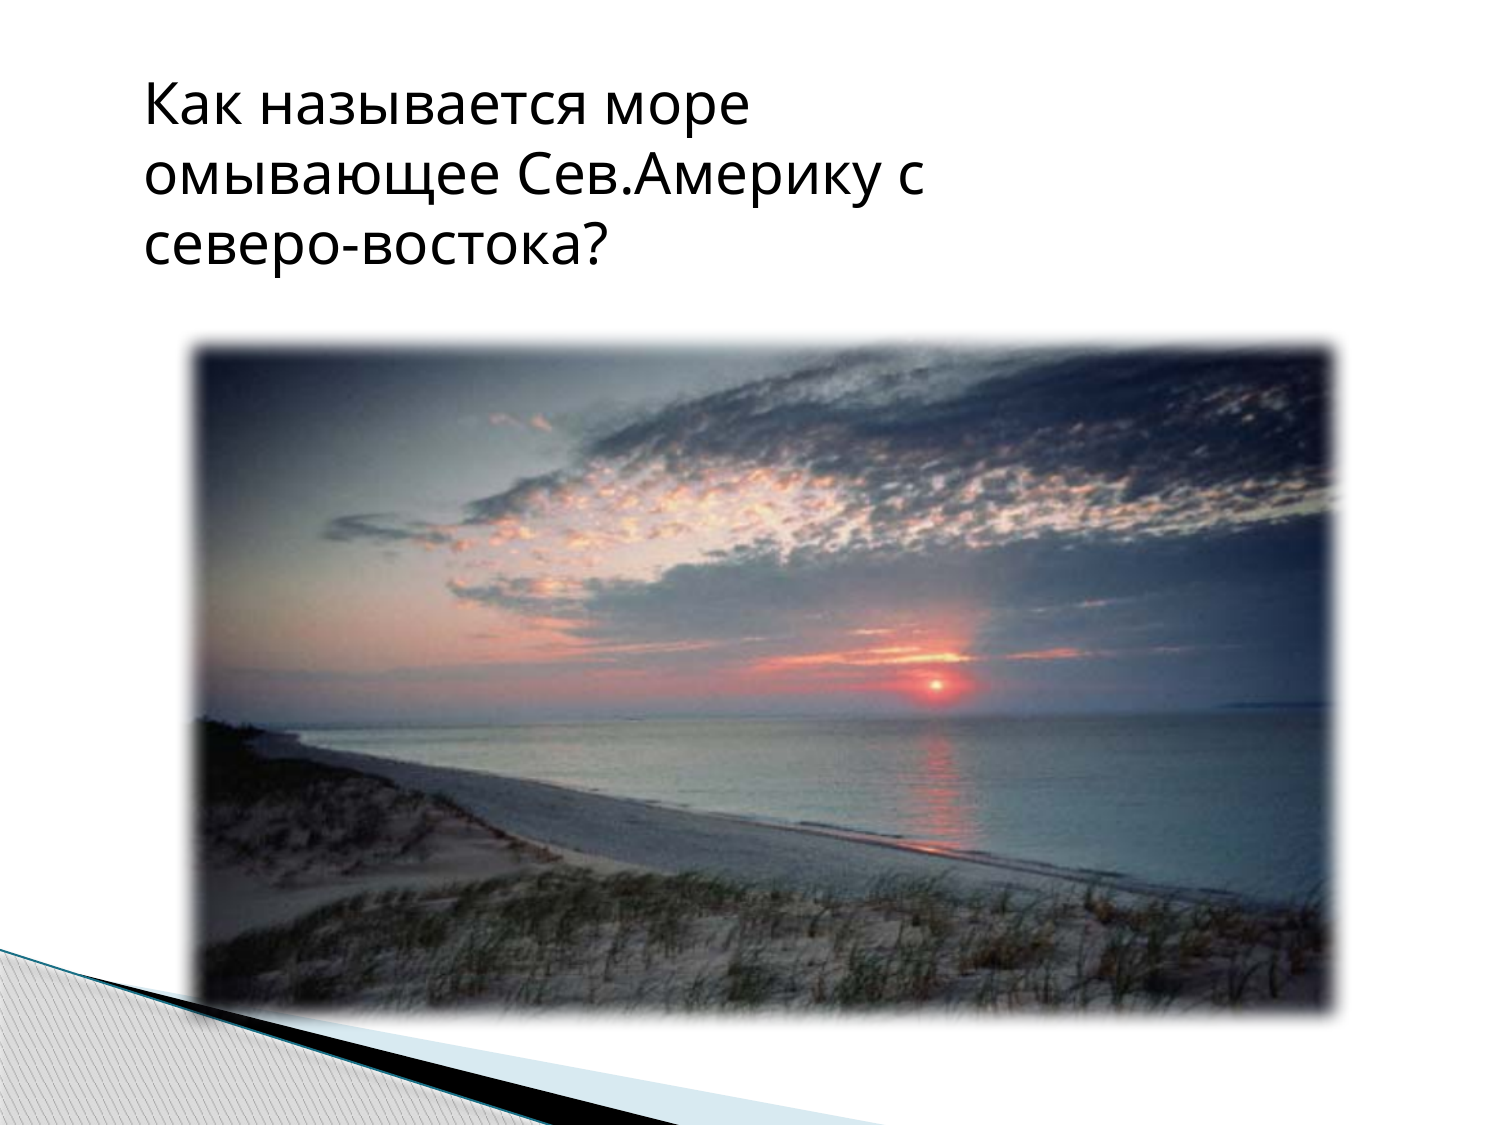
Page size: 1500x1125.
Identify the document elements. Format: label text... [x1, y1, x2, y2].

picture [175, 327, 1353, 1032]
text_box Как называется море омывающее Сев.Америку с северо-востока? [128, 58, 1020, 284]
